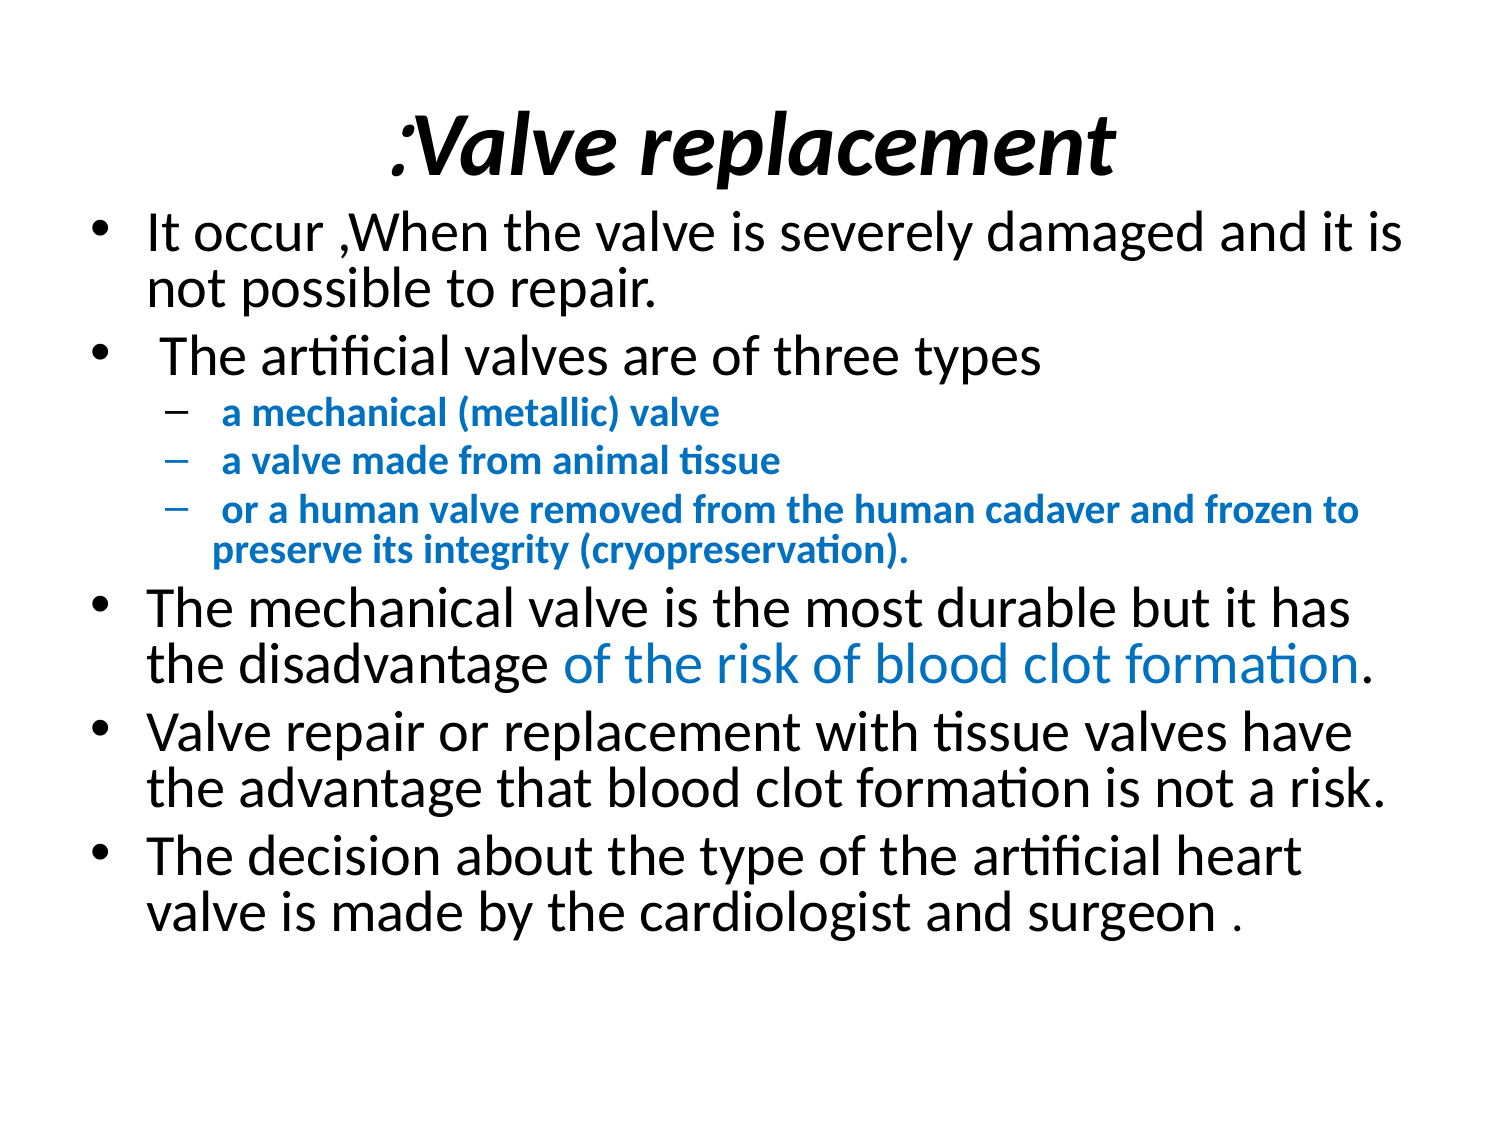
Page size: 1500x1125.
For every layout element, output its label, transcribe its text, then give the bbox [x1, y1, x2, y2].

title Valve replacement: [75, 45, 1425, 199]
list It occur ,When the valve is severely damaged and it is not possible to repair. The artificial valves are of three types a mechanical (metallic) valve a valve made from animal tissue or a human valve removed from the human cadaver and frozen to preserve its integrity (cryopreservation). The mechanical valve is the most durable but it has the disadvantage of the risk of blood clot formation. Valve repair or replacement with tissue valves have the advantage that blood clot formation is not a risk. The decision about the type of the artificial heart valve is made by the cardiologist and surgeon . [75, 199, 1425, 1055]
